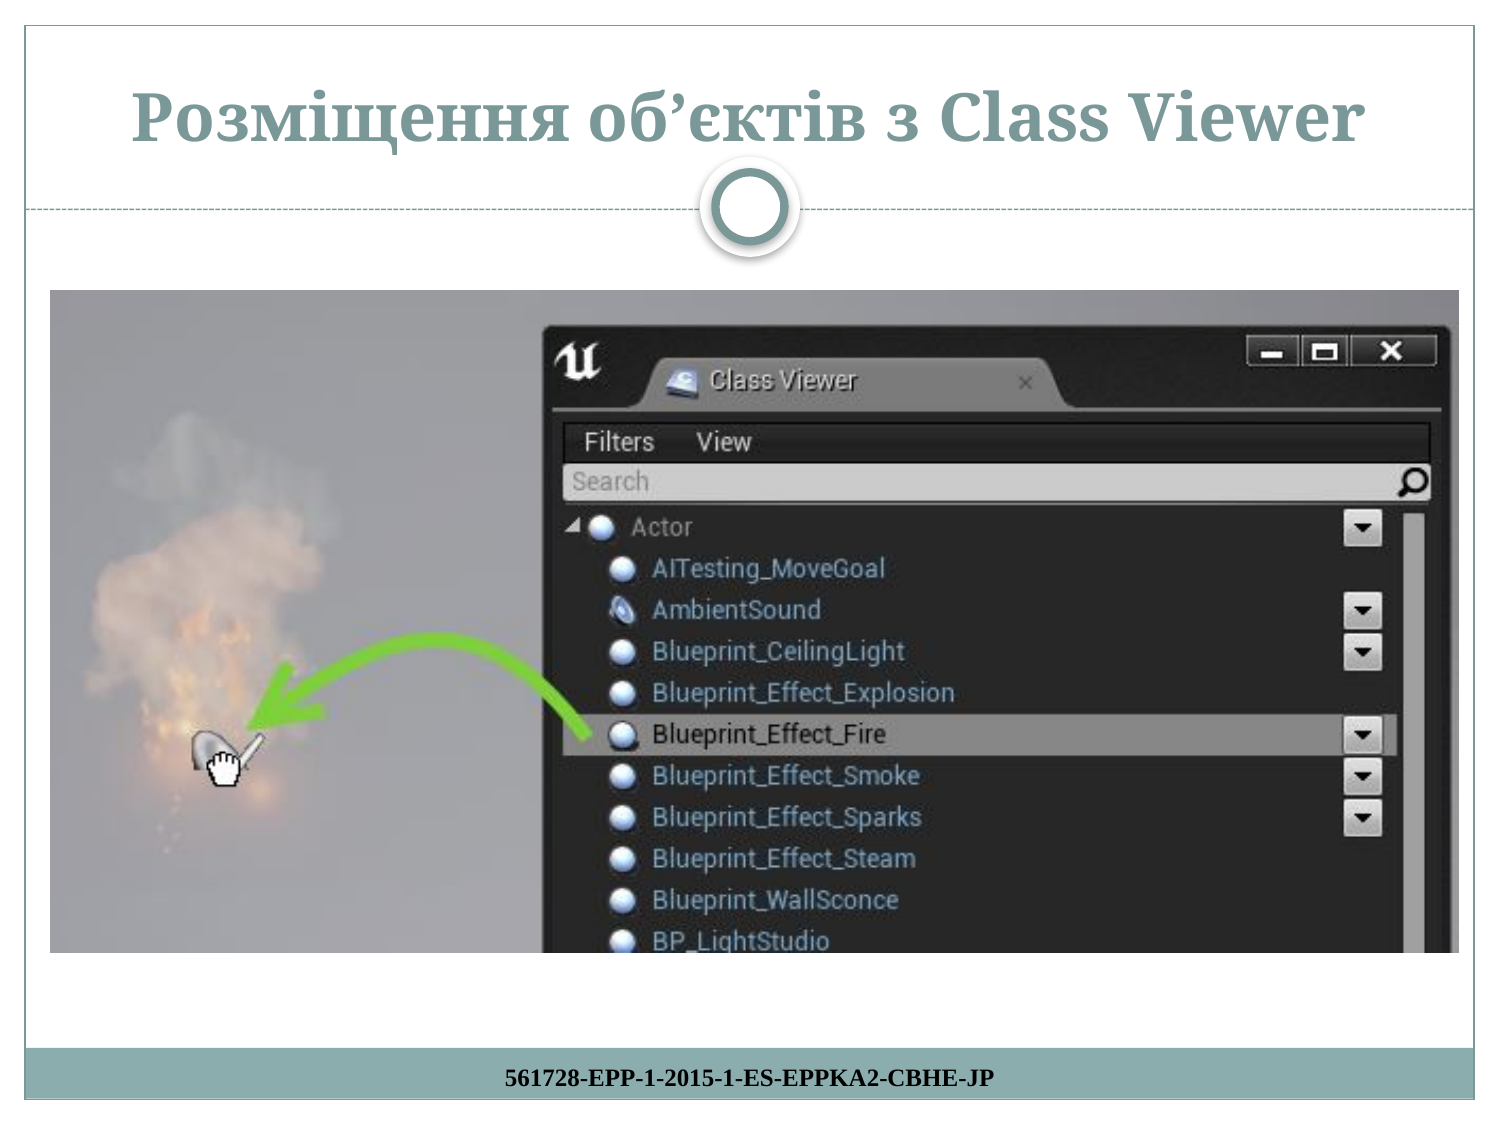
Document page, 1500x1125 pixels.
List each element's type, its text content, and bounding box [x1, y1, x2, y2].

title Розміщення об’єктів з Class Viewer [49, 37, 1450, 162]
text_box 561728-EPP-1-2015-1-ES-EPPKA2-CBHE-JP [29, 1034, 1471, 1118]
picture [49, 290, 1459, 953]
